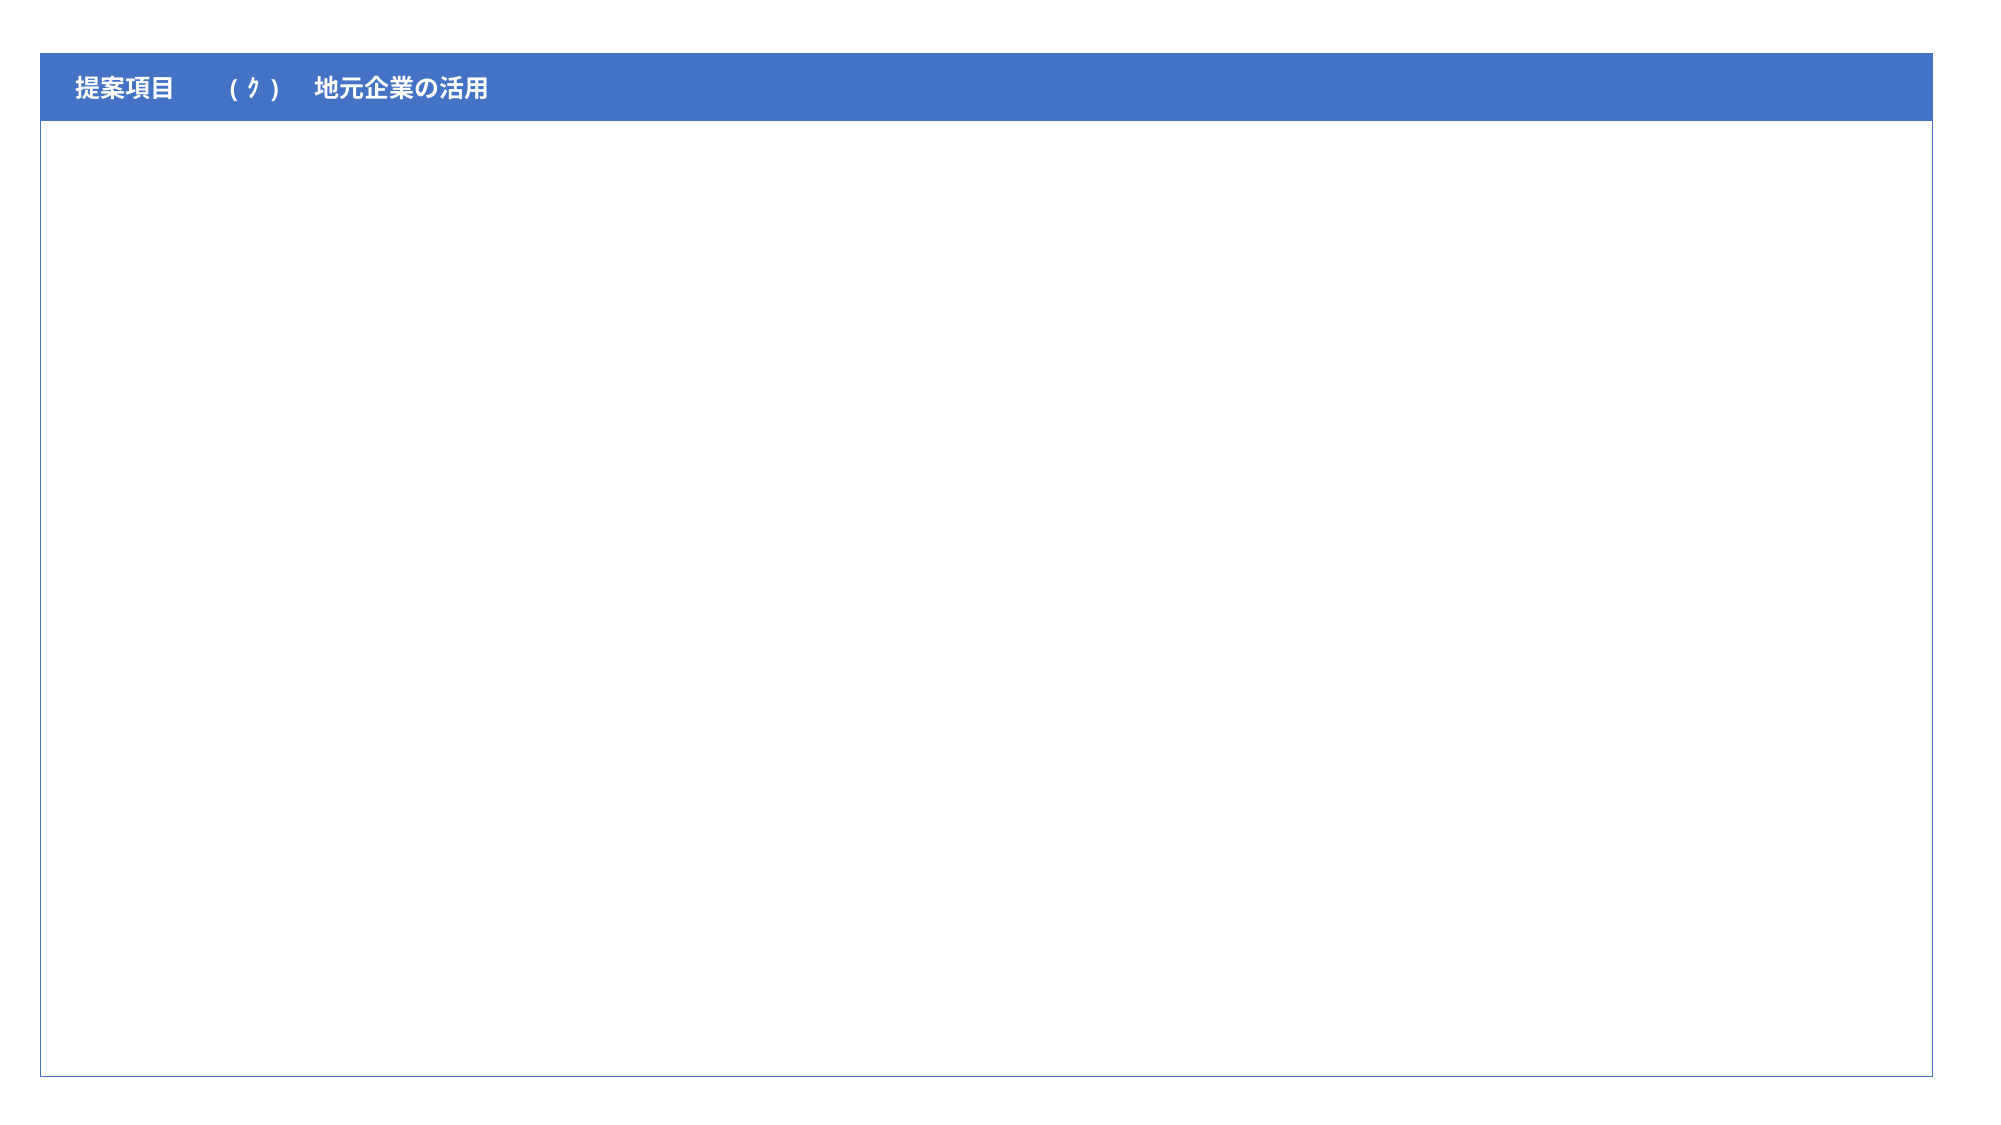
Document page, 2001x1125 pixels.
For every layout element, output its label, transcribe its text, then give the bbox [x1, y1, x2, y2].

table_cell [41, 121, 1932, 1076]
table_header (ｸ) 地元企業の活用 [211, 54, 1932, 120]
table_header 提案項目 [41, 54, 211, 120]
